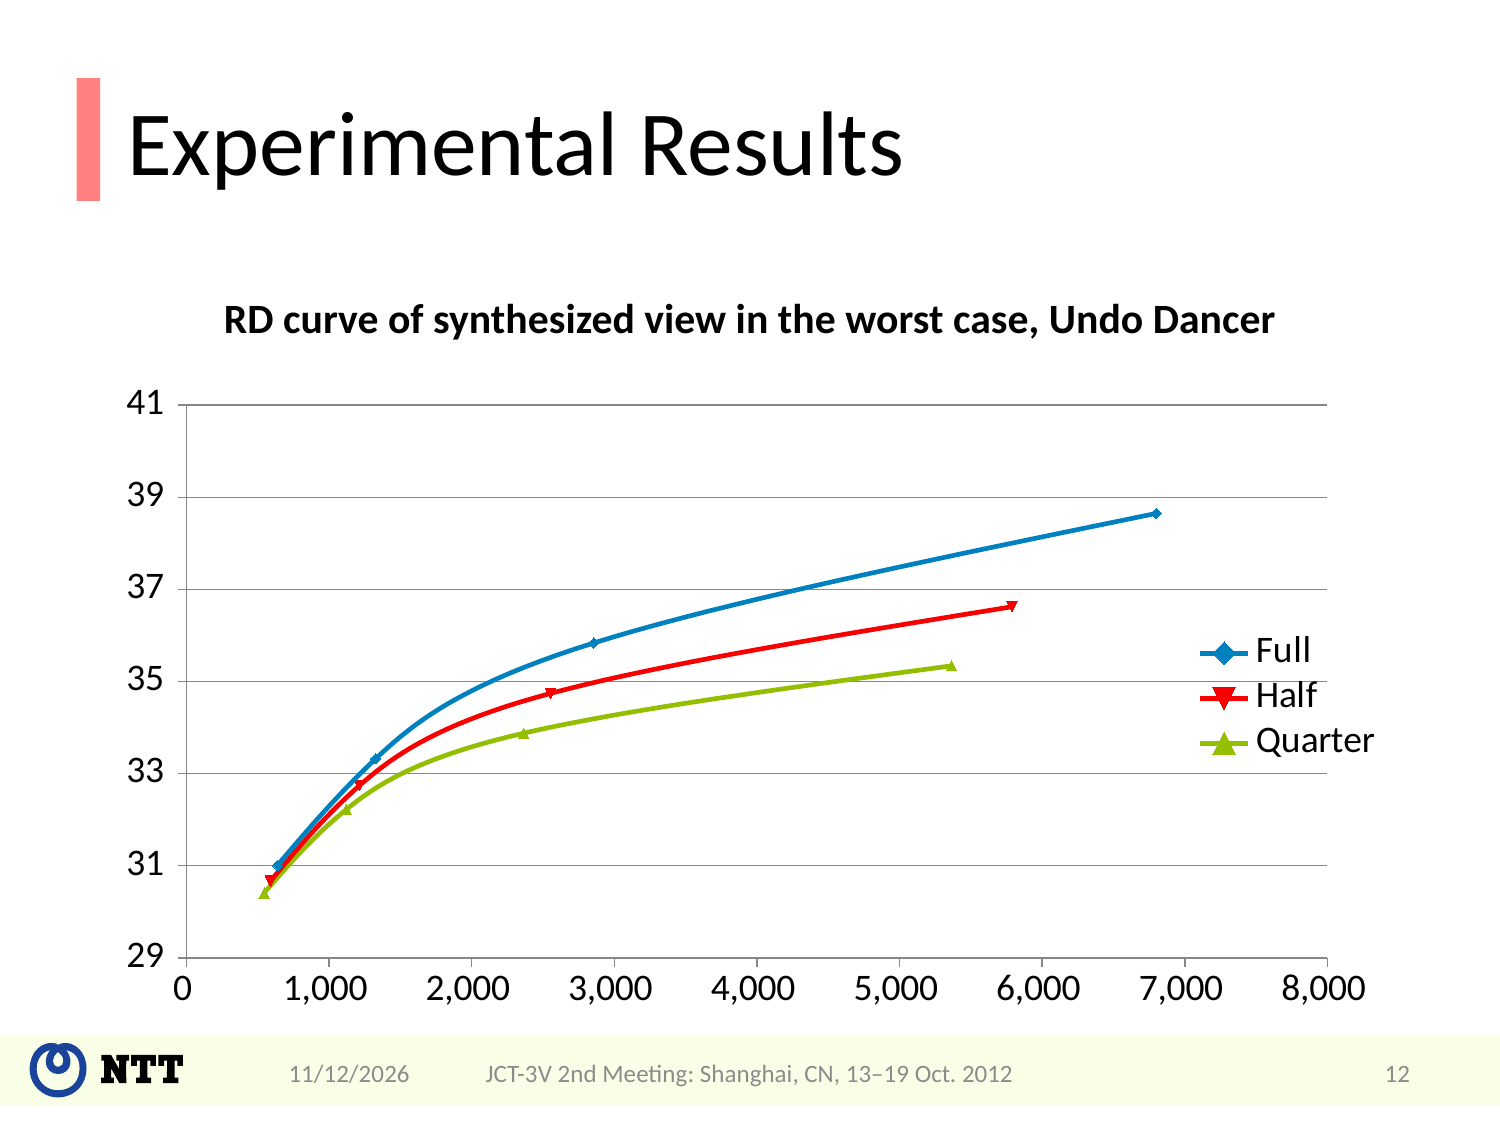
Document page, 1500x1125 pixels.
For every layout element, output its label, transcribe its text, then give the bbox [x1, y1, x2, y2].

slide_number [75, 1042, 425, 1103]
slide_number 12 [1074, 1042, 1425, 1103]
chart [100, 373, 1400, 1024]
text_box RD curve of synthesized view in the worst case, Undo Dancer [41, 284, 1459, 349]
footer JCT-3V 2nd Meeting: Shanghai, CN, 13–19 Oct. 2012 [454, 1042, 1046, 1103]
title Experimental Results [112, 45, 1425, 233]
